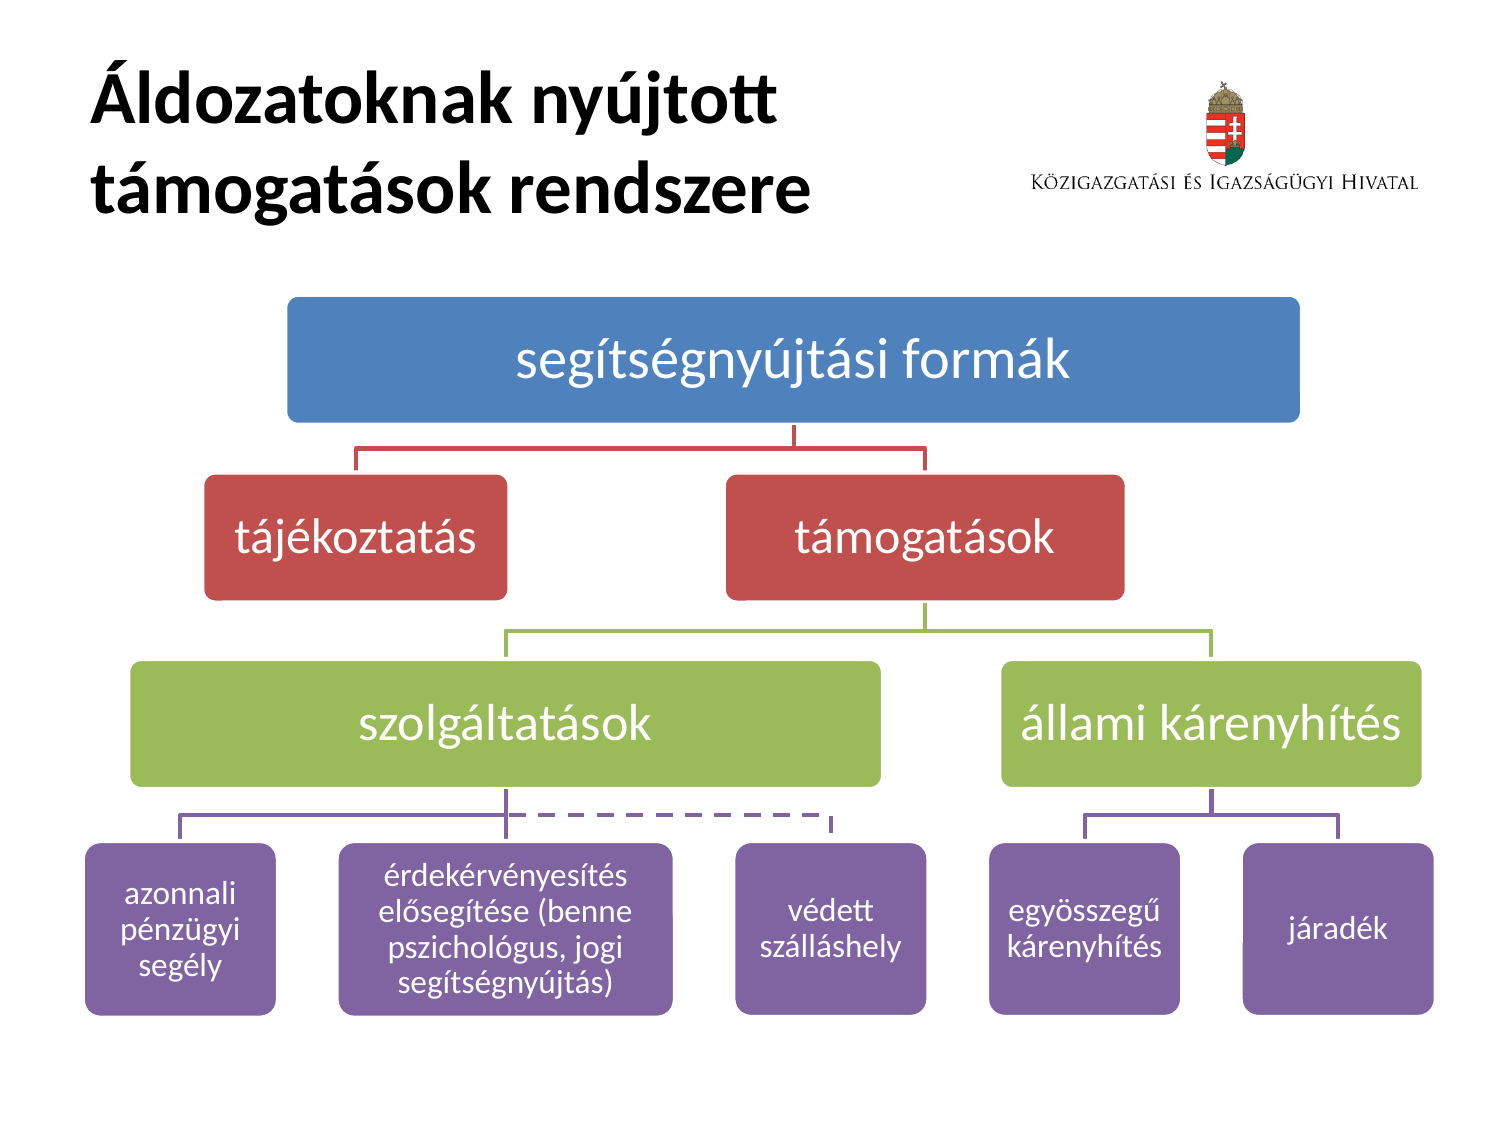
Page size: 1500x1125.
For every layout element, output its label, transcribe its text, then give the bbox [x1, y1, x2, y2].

title Áldozatoknak nyújtott támogatások rendszere [75, 45, 1425, 233]
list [81, 269, 1437, 1044]
picture [1031, 81, 1418, 189]
